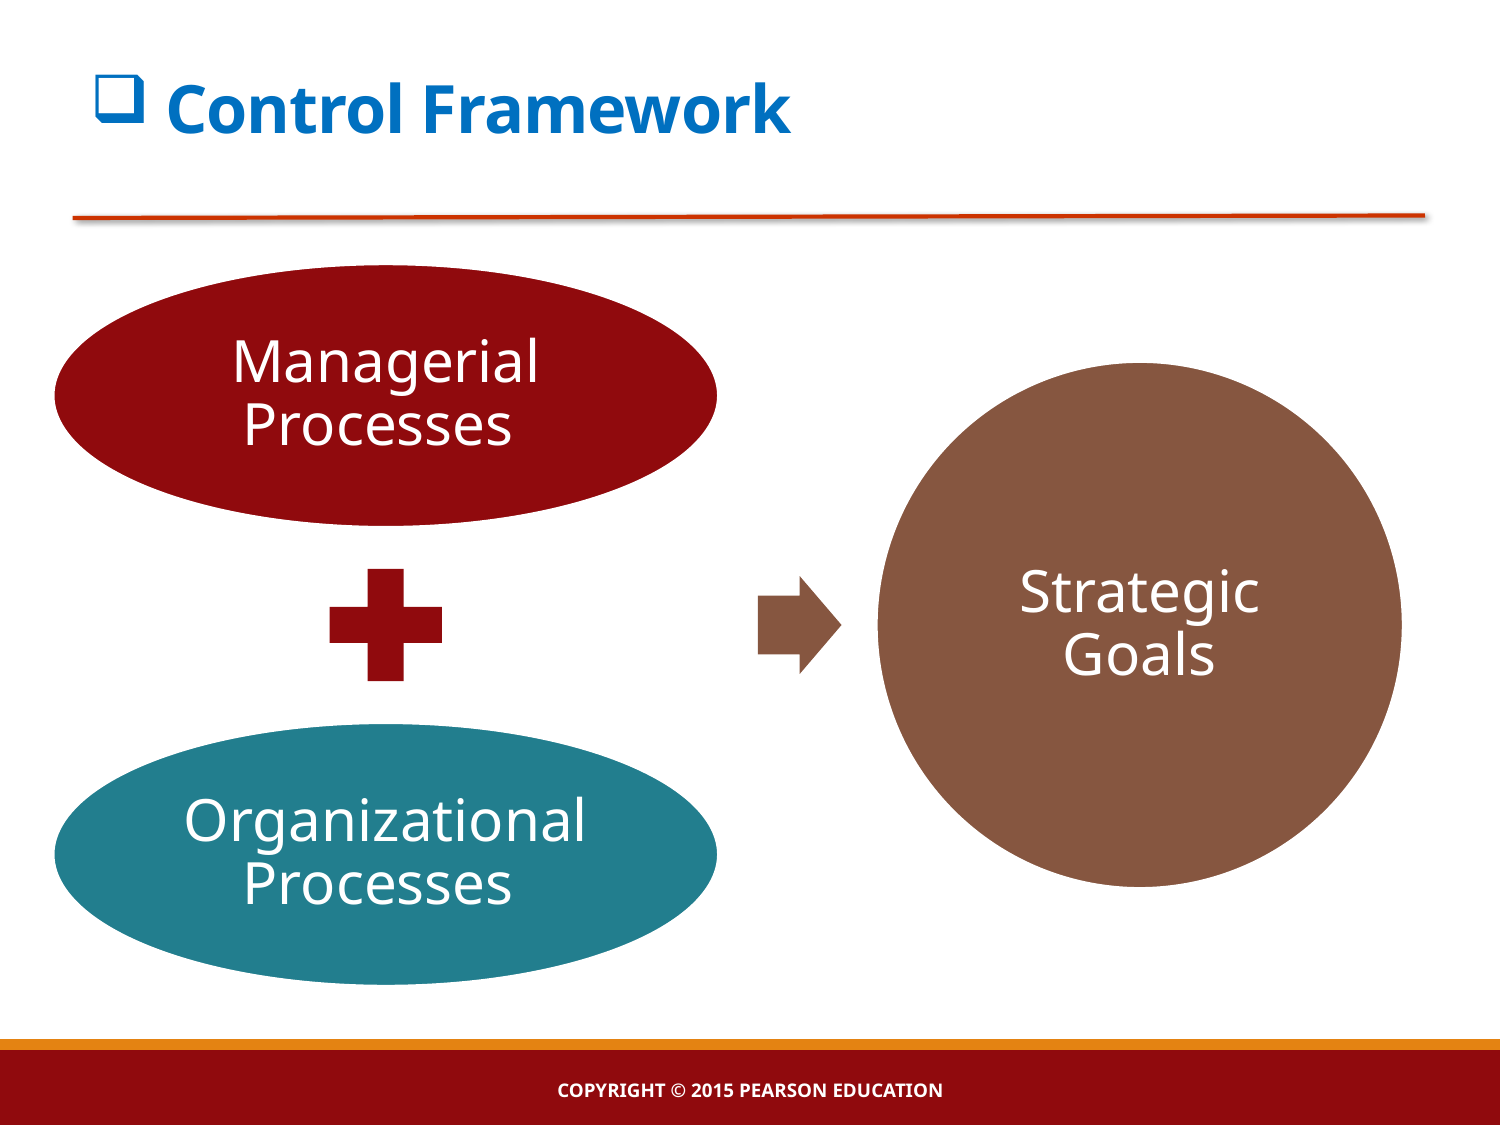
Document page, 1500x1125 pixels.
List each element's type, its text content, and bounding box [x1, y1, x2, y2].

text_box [52, 230, 1404, 1020]
footer Copyright © 2015 Pearson Education [453, 1059, 1047, 1120]
title Control Framework [75, 38, 1425, 189]
